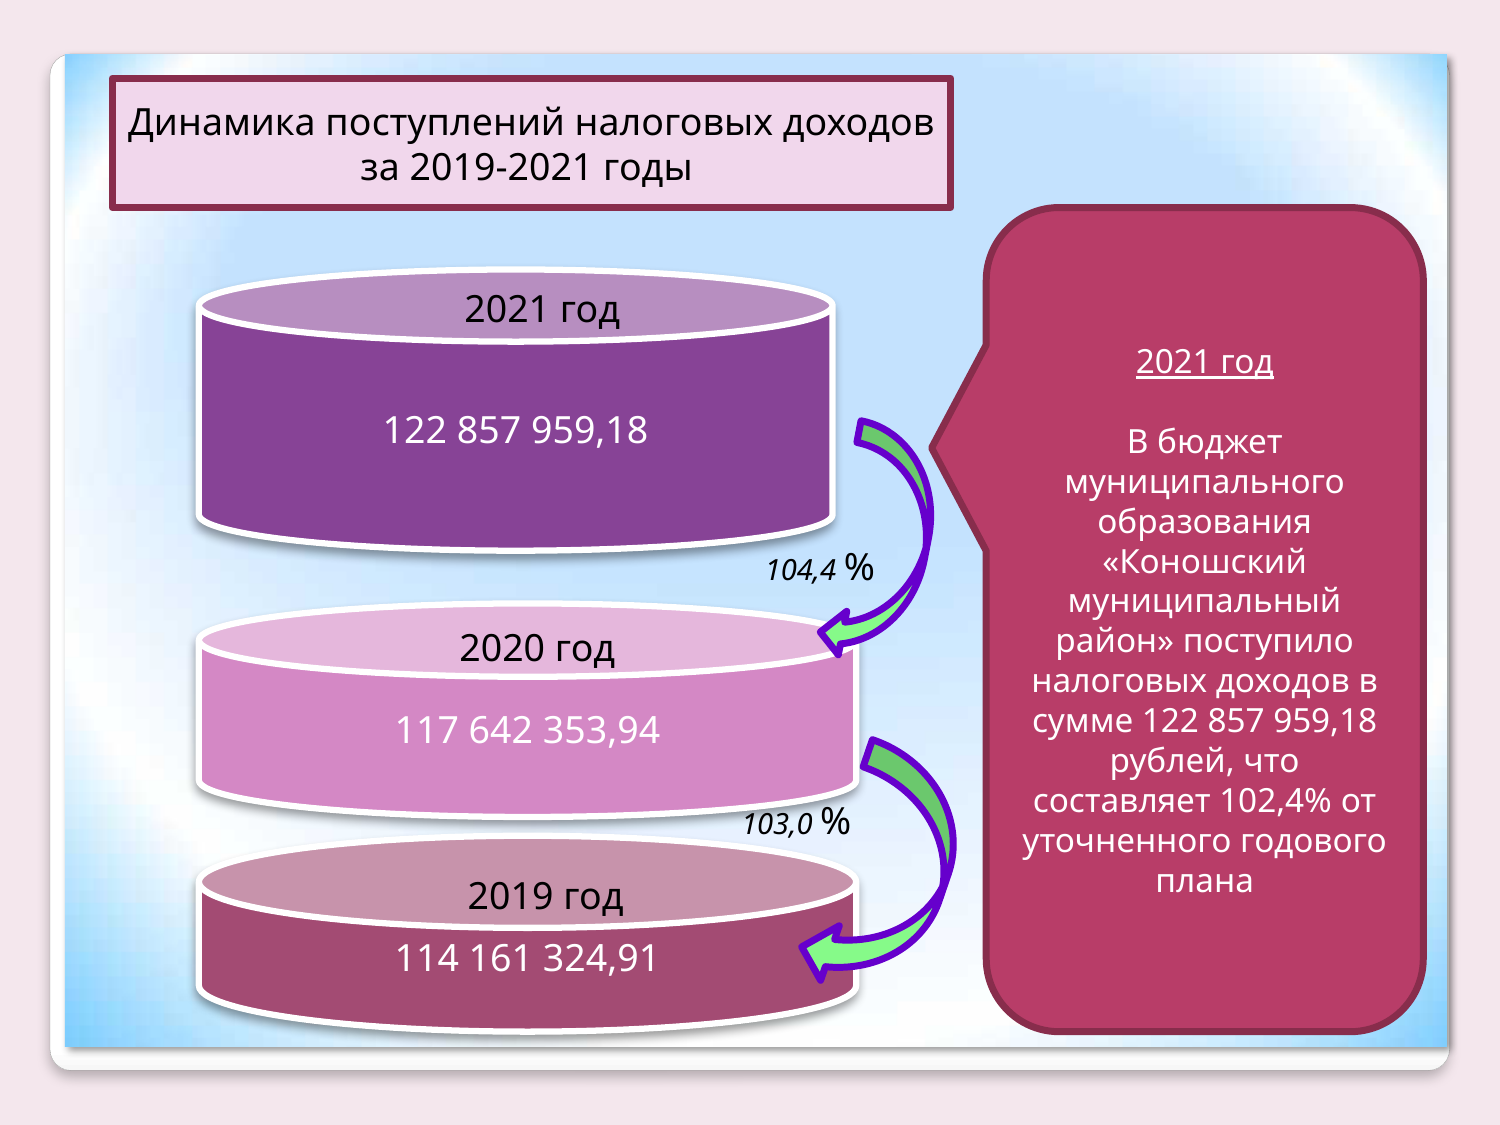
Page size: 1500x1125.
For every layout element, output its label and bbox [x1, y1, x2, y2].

picture [64, 54, 1448, 1048]
